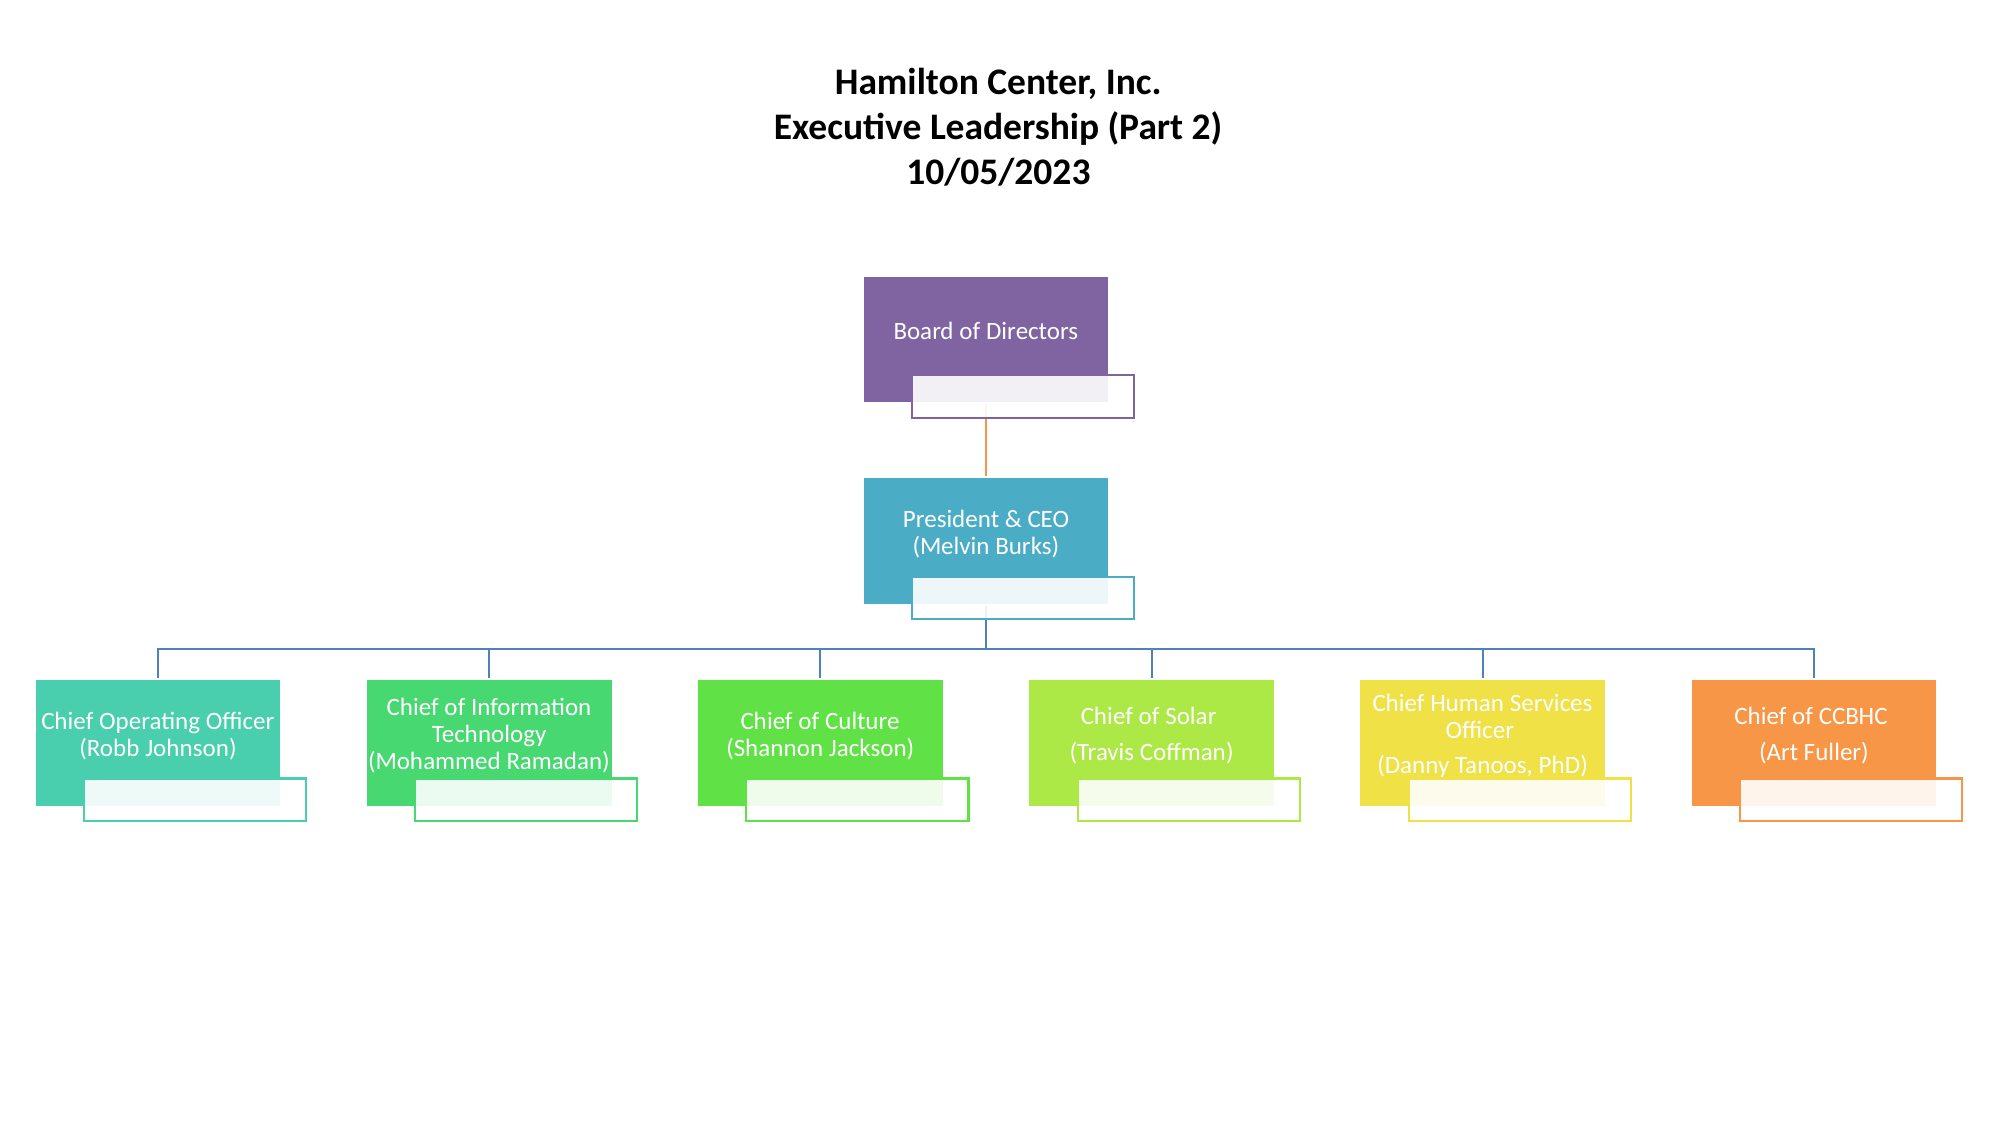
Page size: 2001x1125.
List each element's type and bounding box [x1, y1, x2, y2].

text_box [15, 0, 1982, 1097]
